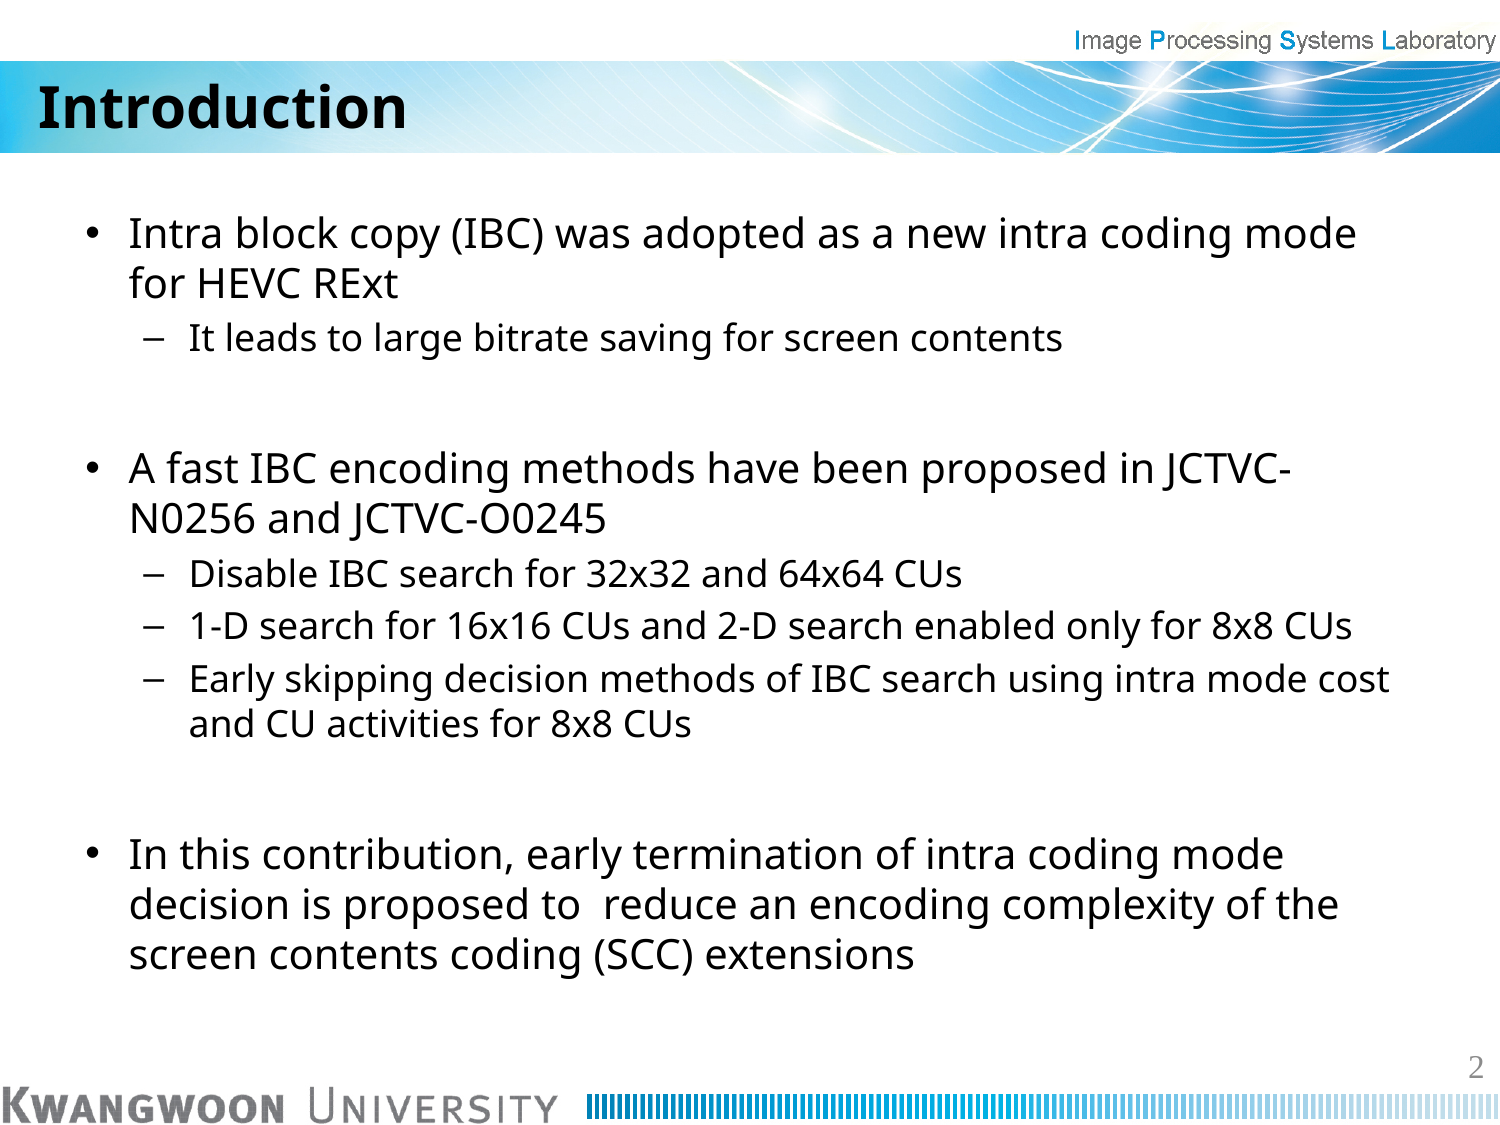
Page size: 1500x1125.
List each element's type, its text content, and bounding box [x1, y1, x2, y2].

title Introduction [23, 58, 1337, 153]
list Intra block copy (IBC) was adopted as a new intra coding mode for HEVC RExt It leads to large bitrate saving for screen contents A fast IBC encoding methods have been proposed in JCTVC-N0256 and JCTVC-O0245 Disable IBC search for 32x32 and 64x64 CUs 1-D search for 16x16 CUs and 2-D search enabled only for 8x8 CUs Early skipping decision methods of IBC search using intra mode cost and CU activities for 8x8 CUs In this contribution, early termination of intra coding mode decision is proposed to reduce an encoding complexity of the screen contents coding (SCC) extensions [70, 198, 1426, 1020]
picture [0, 0, 1500, 1125]
slide_number 2 [1399, 1035, 1500, 1095]
